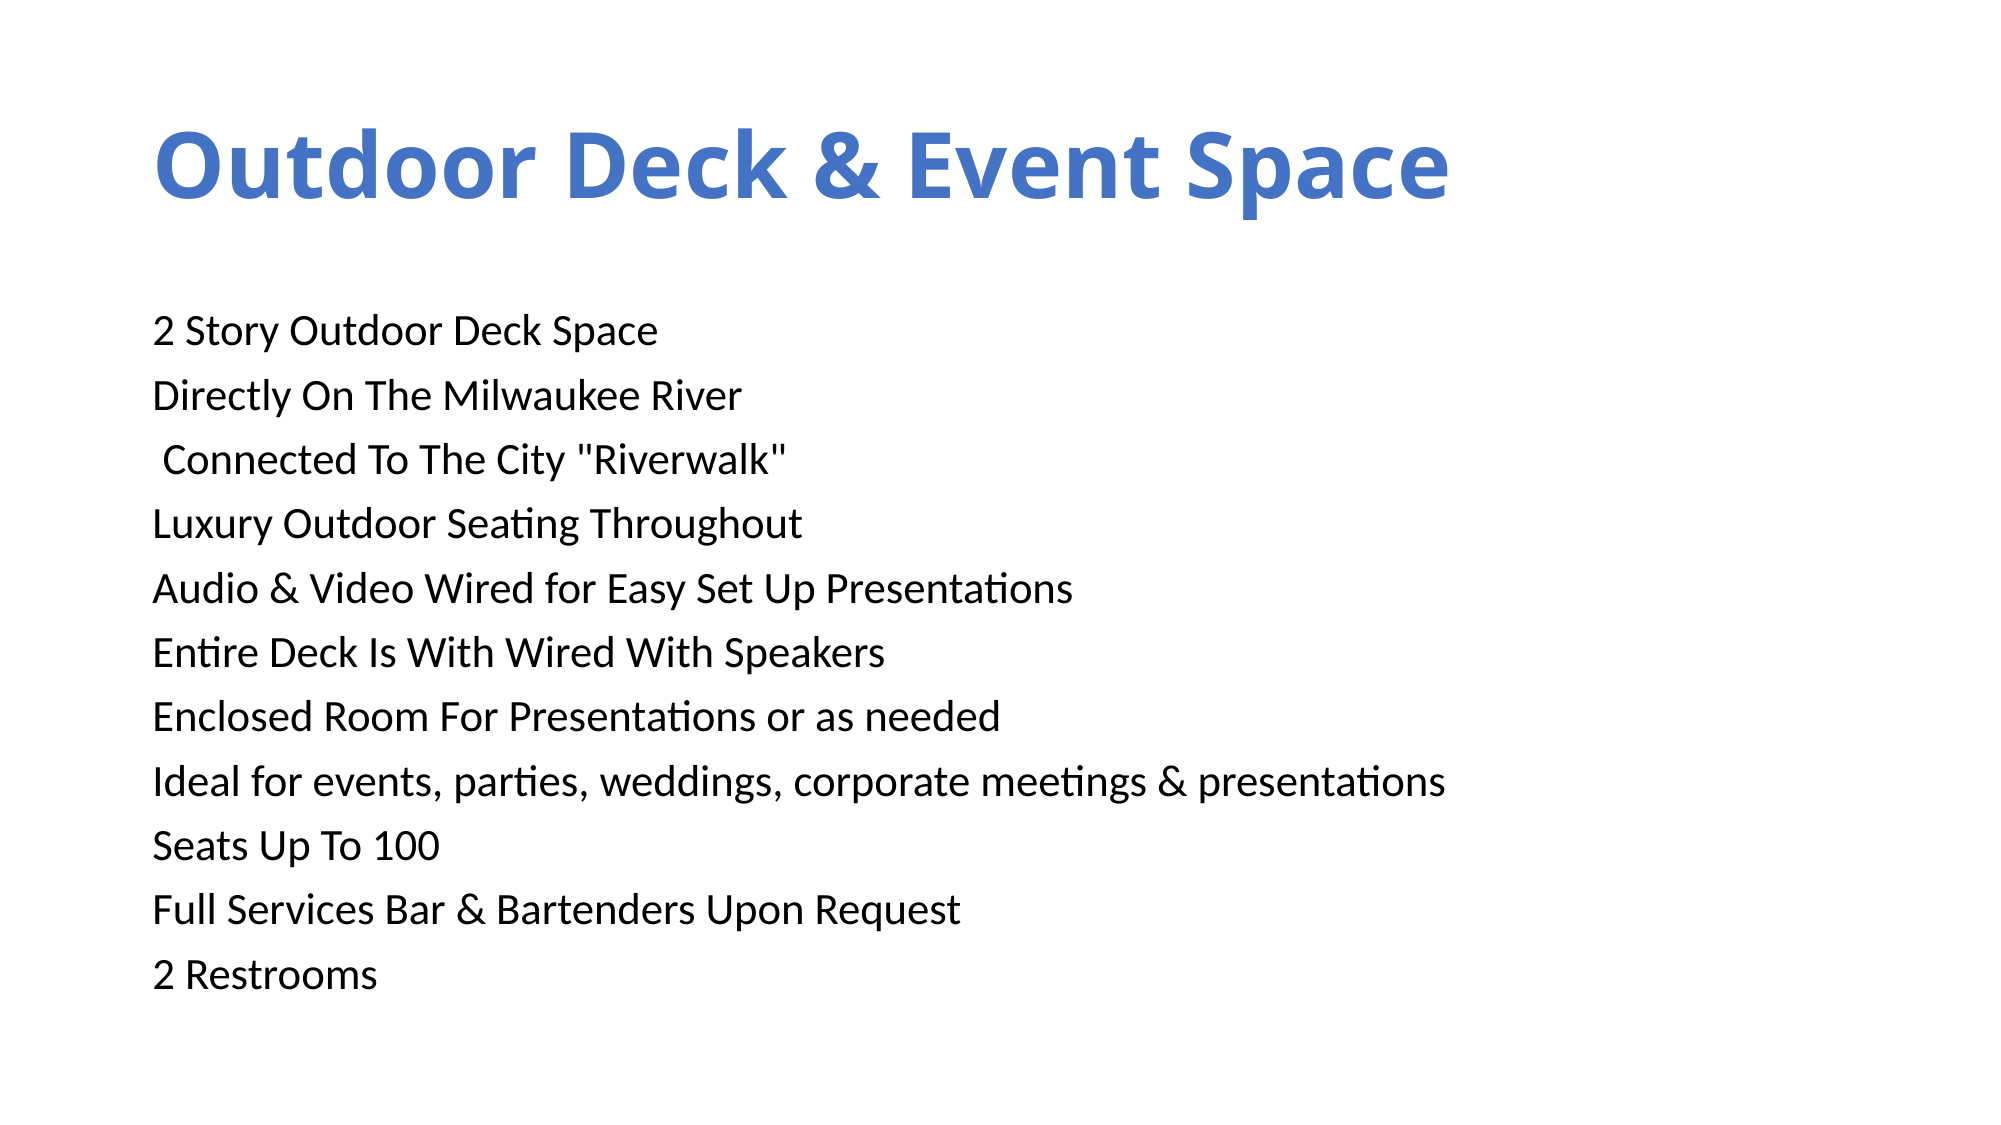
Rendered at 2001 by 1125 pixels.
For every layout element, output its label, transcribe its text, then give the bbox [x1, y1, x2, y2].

title Outdoor Deck & Event Space [137, 59, 1863, 278]
list 2 Story Outdoor Deck Space Directly On The Milwaukee River Connected To The City "Riverwalk" Luxury Outdoor Seating Throughout Audio & Video Wired for Easy Set Up Presentations Entire Deck Is With Wired With Speakers Enclosed Room For Presentations or as needed Ideal for events, parties, weddings, corporate meetings & presentations Seats Up To 100 Full Services Bar & Bartenders Upon Request 2 Restrooms [137, 299, 1863, 1014]
